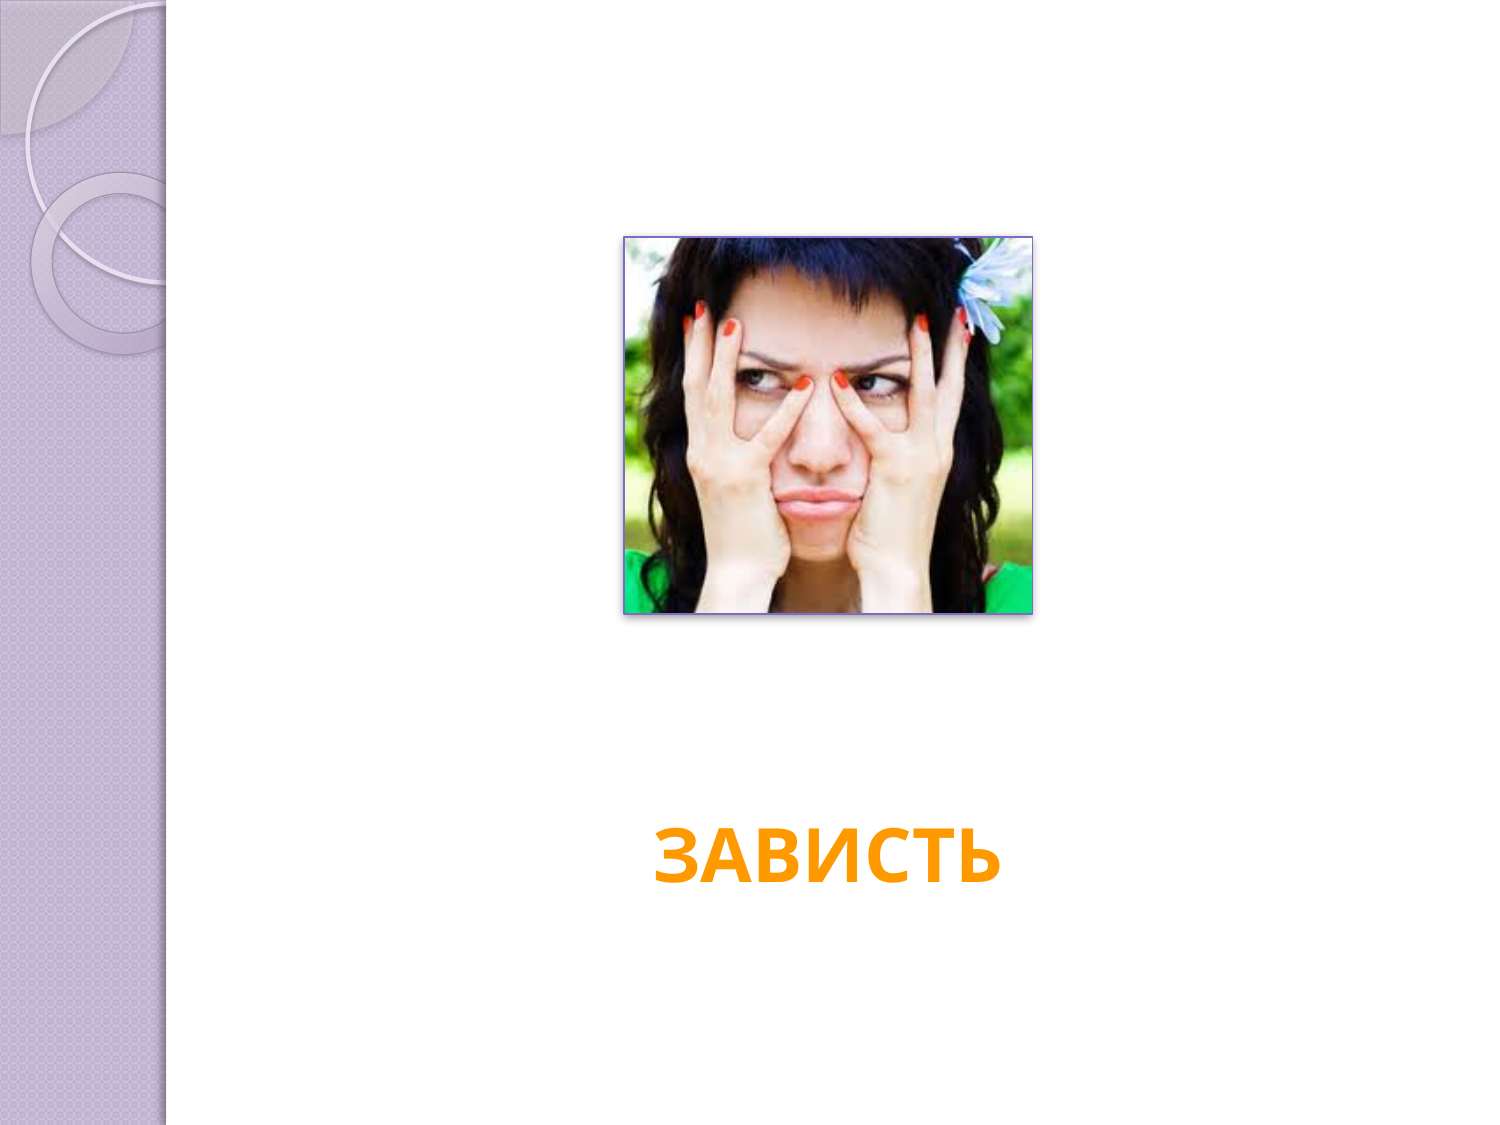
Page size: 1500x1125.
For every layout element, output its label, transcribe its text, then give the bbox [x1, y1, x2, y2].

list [624, 237, 1032, 614]
text_box ЗАВИСТЬ [637, 799, 1110, 905]
